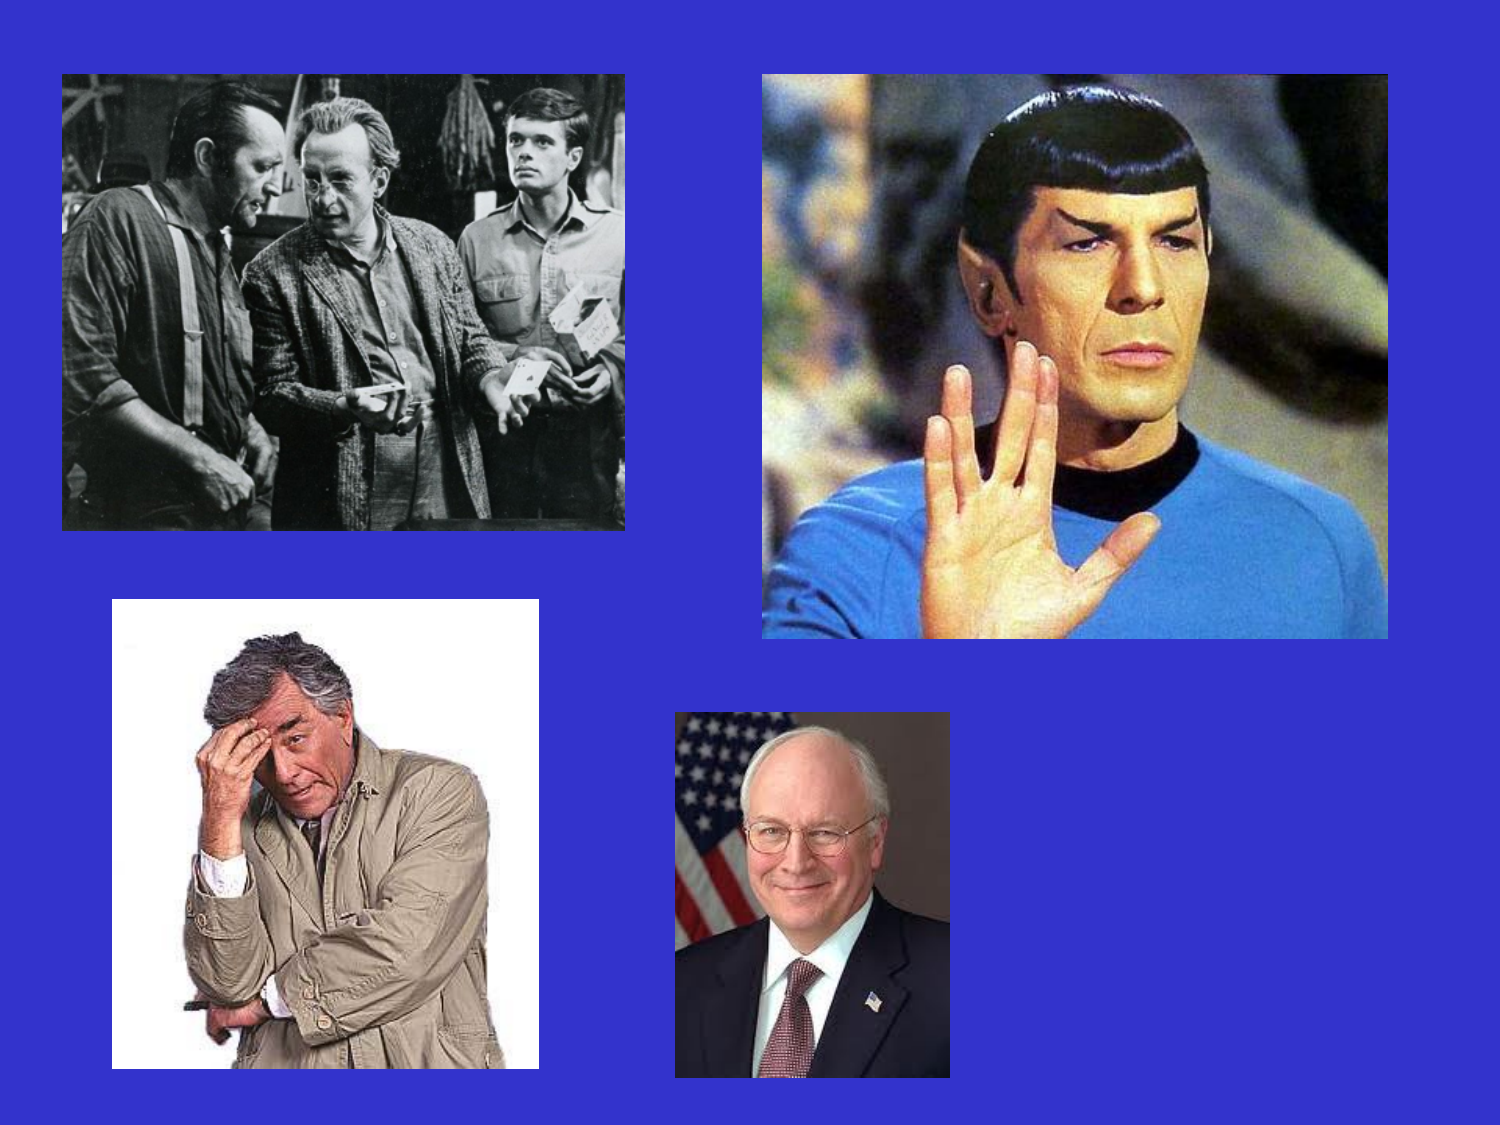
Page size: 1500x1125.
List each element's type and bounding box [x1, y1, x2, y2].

picture [674, 712, 950, 1079]
picture [762, 74, 1388, 640]
picture [112, 599, 540, 1069]
picture [62, 74, 625, 531]
